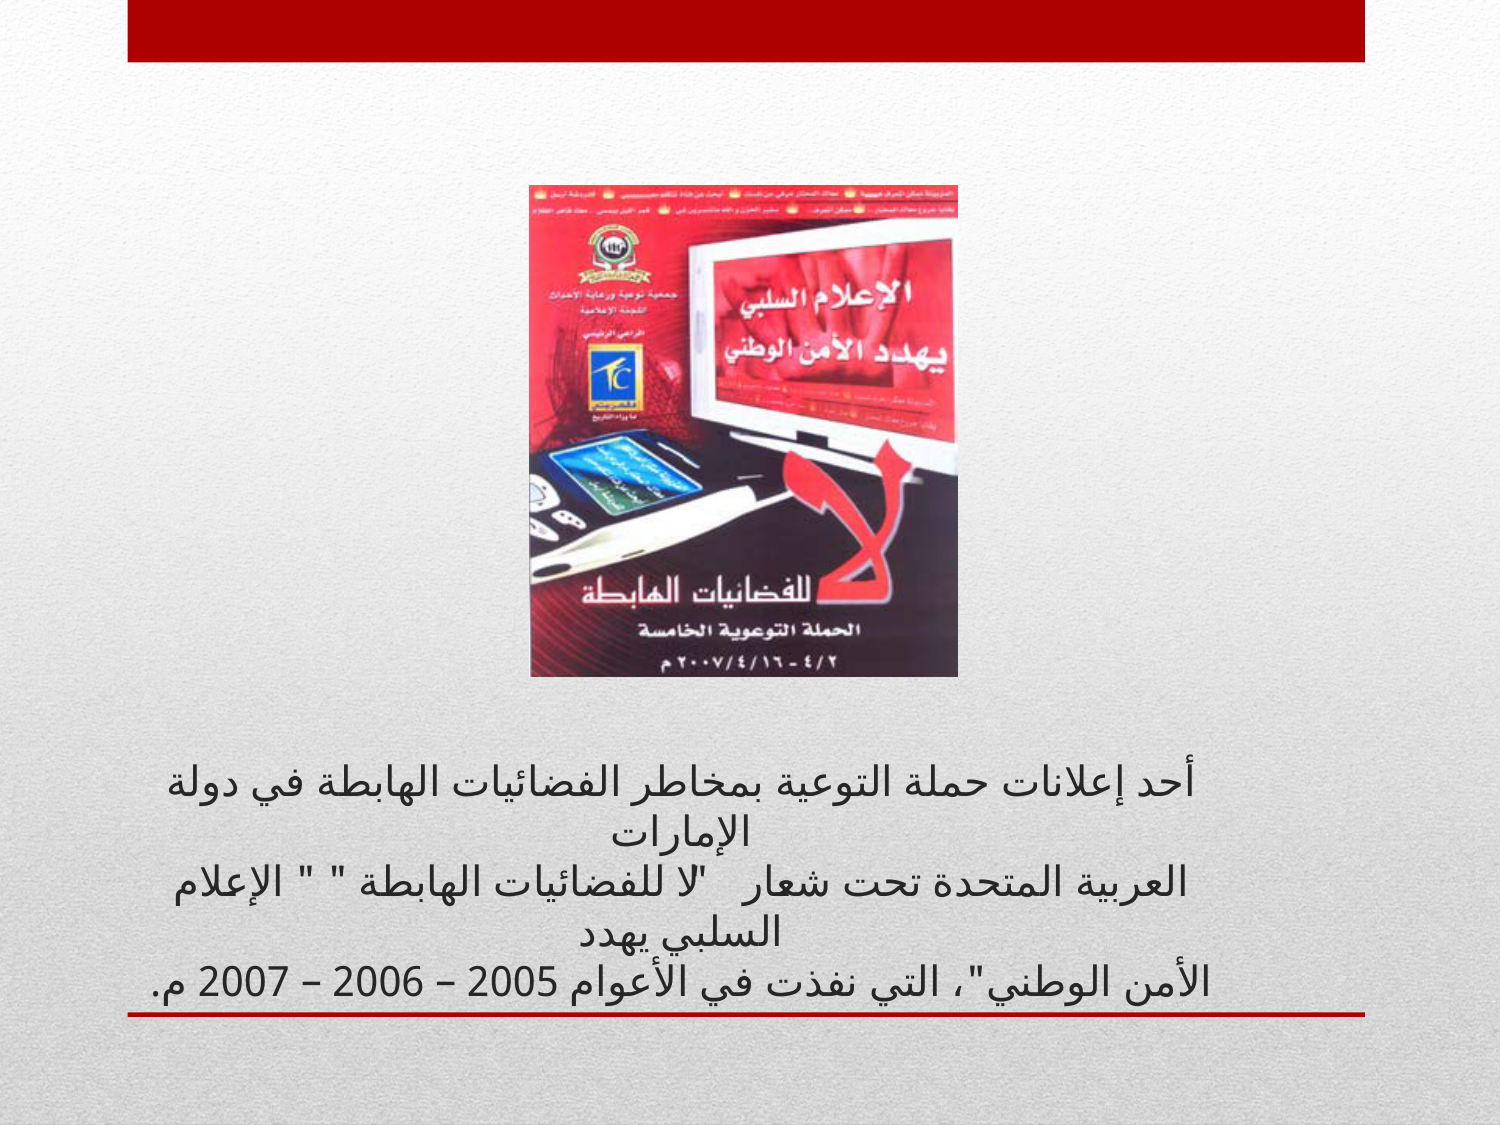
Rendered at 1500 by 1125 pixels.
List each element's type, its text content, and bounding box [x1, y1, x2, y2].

title أحد إعلانات حملة التوعية بمخاطر الفضائيات الهابطة في دولة الإمارات العربية المتحدة تحت شعار " لا للفضائيات الهابطة " " الإعلام السلبي يهدد الأمن الوطني"، التي نفذت في الأعوام 2005 – 2006 – 2007 م. [125, 750, 1238, 1013]
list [528, 185, 959, 678]
